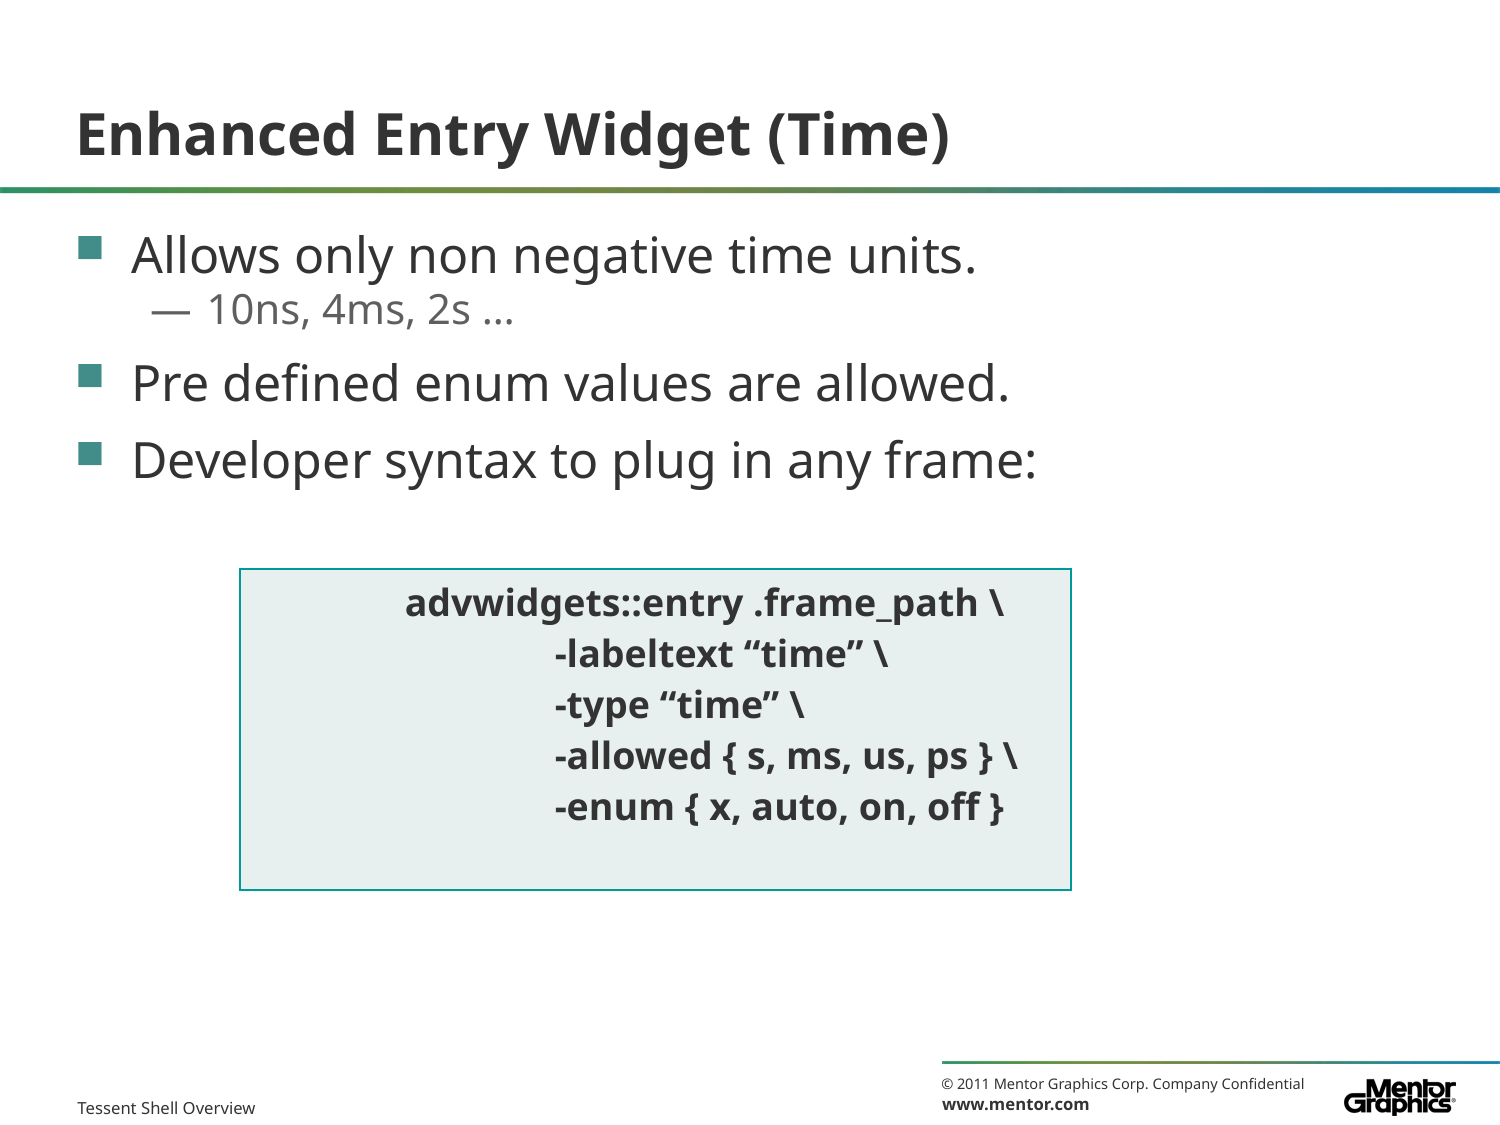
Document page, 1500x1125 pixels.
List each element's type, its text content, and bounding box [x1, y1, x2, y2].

table_header advwidgets::entry .frame_path \ -labeltext “time” \ -type “time” \ -allowed { s, ms, us, ps } \ -enum { x, auto, on, off } [241, 570, 1070, 889]
list Allows only non negative time units. 10ns, 4ms, 2s … Pre defined enum values are allowed. Developer syntax to plug in any frame: [0, 215, 1500, 1048]
picture [0, 1048, 1500, 1125]
footer Tessent Shell Overview [62, 1086, 918, 1125]
picture [0, 176, 1500, 215]
title Enhanced Entry Widget (Time) [0, 0, 1500, 176]
